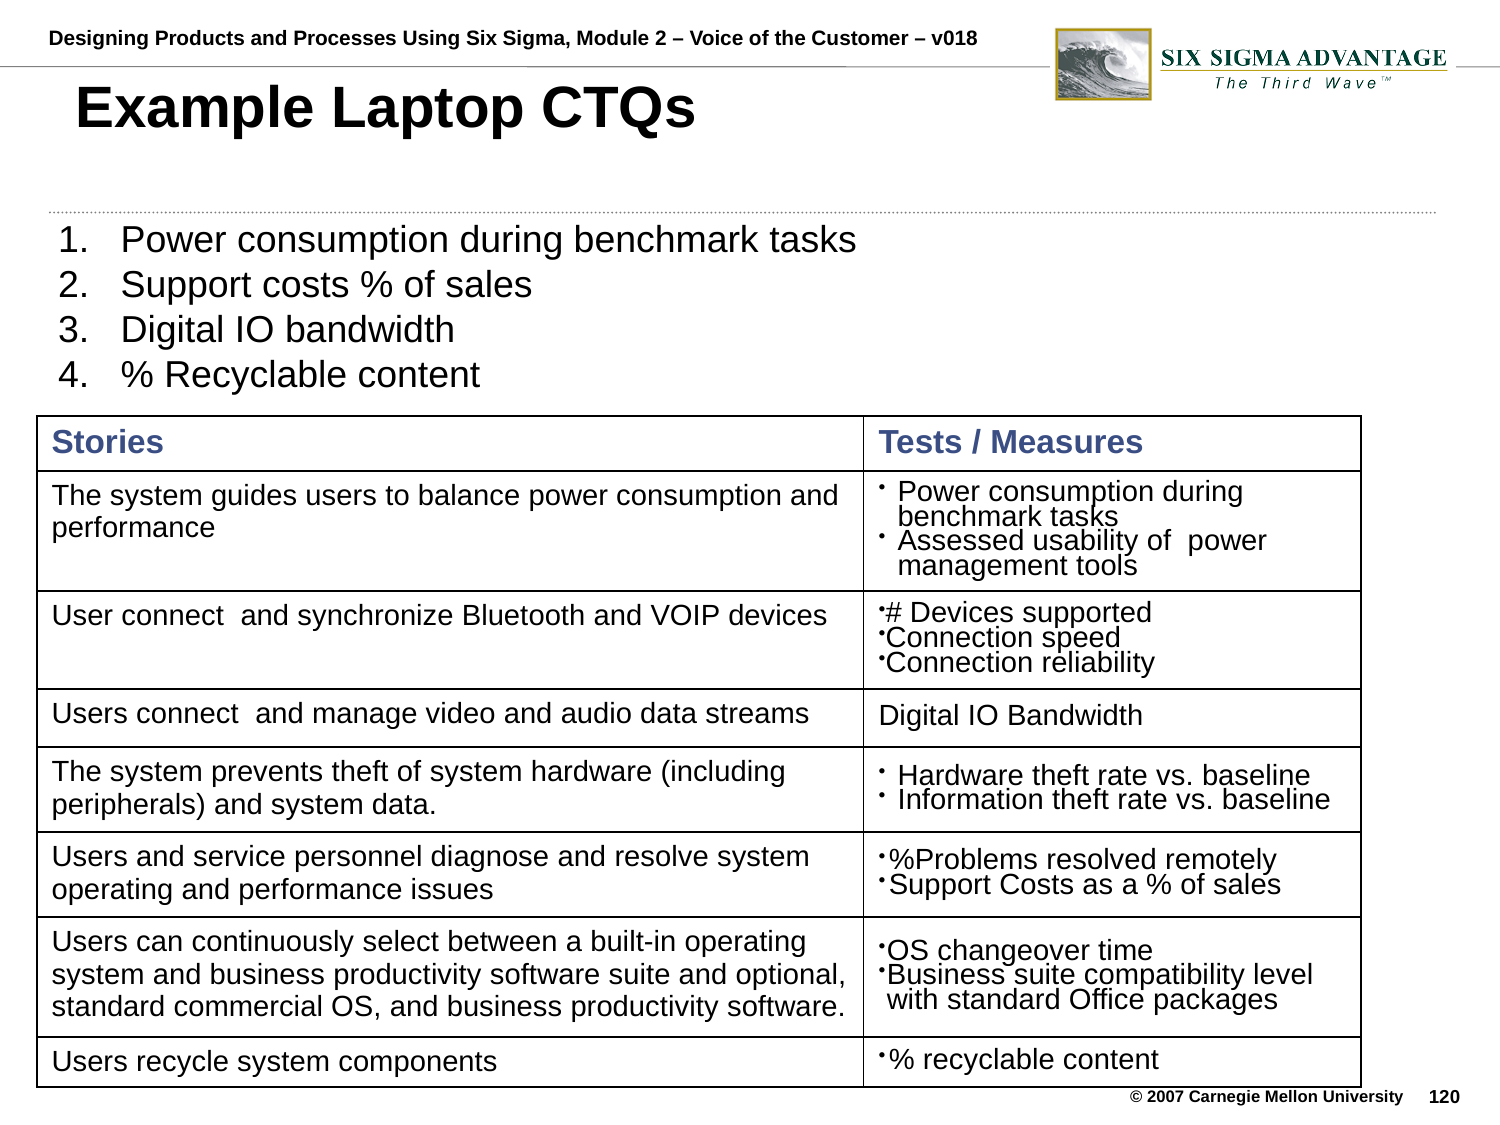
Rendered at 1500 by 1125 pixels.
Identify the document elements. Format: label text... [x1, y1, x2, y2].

table_cell % recyclable content [864, 1038, 1360, 1086]
table_cell %Problems resolved remotely Support Costs as a % of sales [864, 833, 1360, 916]
table_cell Users recycle system components [38, 1038, 863, 1086]
table_cell Power consumption during benchmark tasks Assessed usability of power management tools [864, 472, 1360, 590]
table_cell Hardware theft rate vs. baseline Information theft rate vs. baseline [864, 748, 1360, 831]
picture [1049, 24, 1456, 104]
table_header Tests / Measures [864, 417, 1360, 470]
table_cell Users connect and manage video and audio data streams [38, 690, 863, 746]
title Example Laptop CTQs [60, 74, 1336, 146]
table_cell Digital IO Bandwidth [864, 690, 1360, 746]
table_cell # Devices supported Connection speed Connection reliability [864, 592, 1360, 688]
table_cell Users can continuously select between a built-in operating system and business productivity software suite and optional, standard commercial OS, and business productivity software. [38, 918, 863, 1036]
table_cell OS changeover time Business suite compatibility level with standard Office packages [864, 918, 1360, 1036]
table_header Stories [38, 417, 863, 470]
table_cell Users and service personnel diagnose and resolve system operating and performance issues [38, 833, 863, 916]
table_cell The system prevents theft of system hardware (including peripherals) and system data. [38, 748, 863, 831]
table_cell User connect and synchronize Bluetooth and VOIP devices [38, 592, 863, 688]
text_box Power consumption during benchmark tasks Support costs % of sales Digital IO bandwidth % Recyclable content [43, 207, 1220, 403]
table_cell The system guides users to balance power consumption and performance [38, 472, 863, 590]
